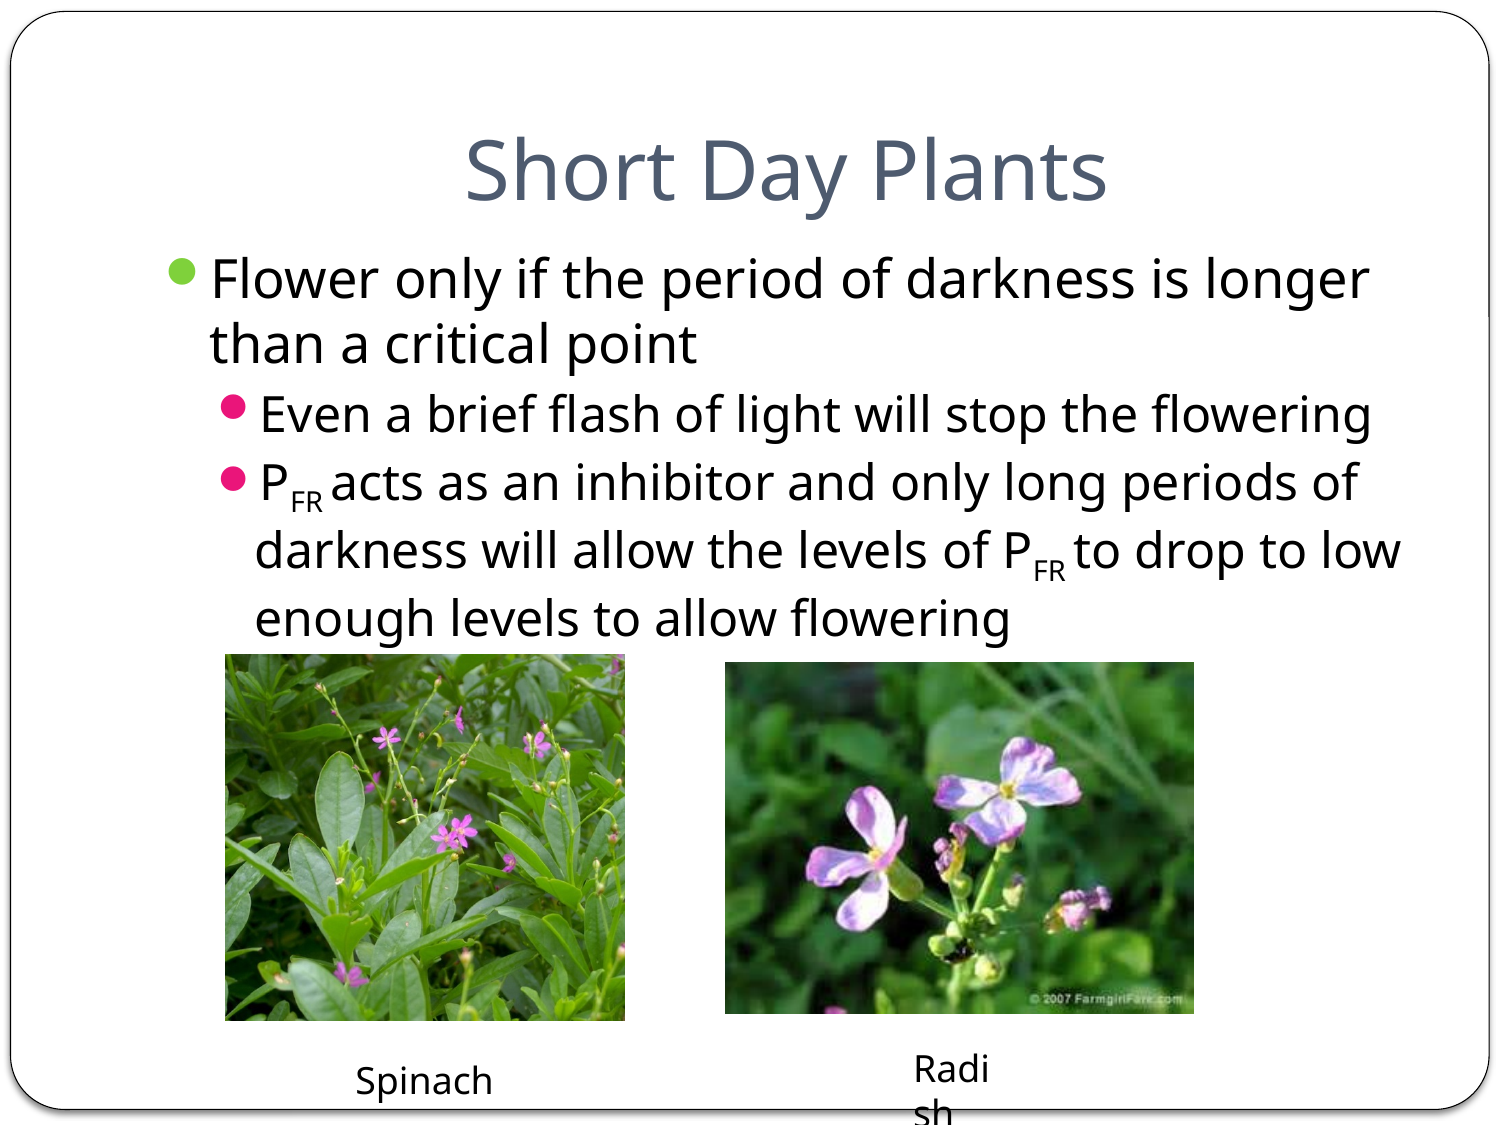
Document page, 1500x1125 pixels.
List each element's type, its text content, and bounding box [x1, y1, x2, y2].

text_box Radish [898, 1037, 1021, 1125]
text_box Spinach [340, 1049, 510, 1110]
list Flower only if the period of darkness is longer than a critical point Even a brief flash of light will stop the flowering PFR acts as an inhibitor and only long periods of darkness will allow the levels of PFR to drop to low enough levels to allow flowering [150, 237, 1425, 988]
picture [724, 661, 1194, 1014]
title Short Day Plants [150, 45, 1425, 233]
picture [224, 654, 626, 1022]
